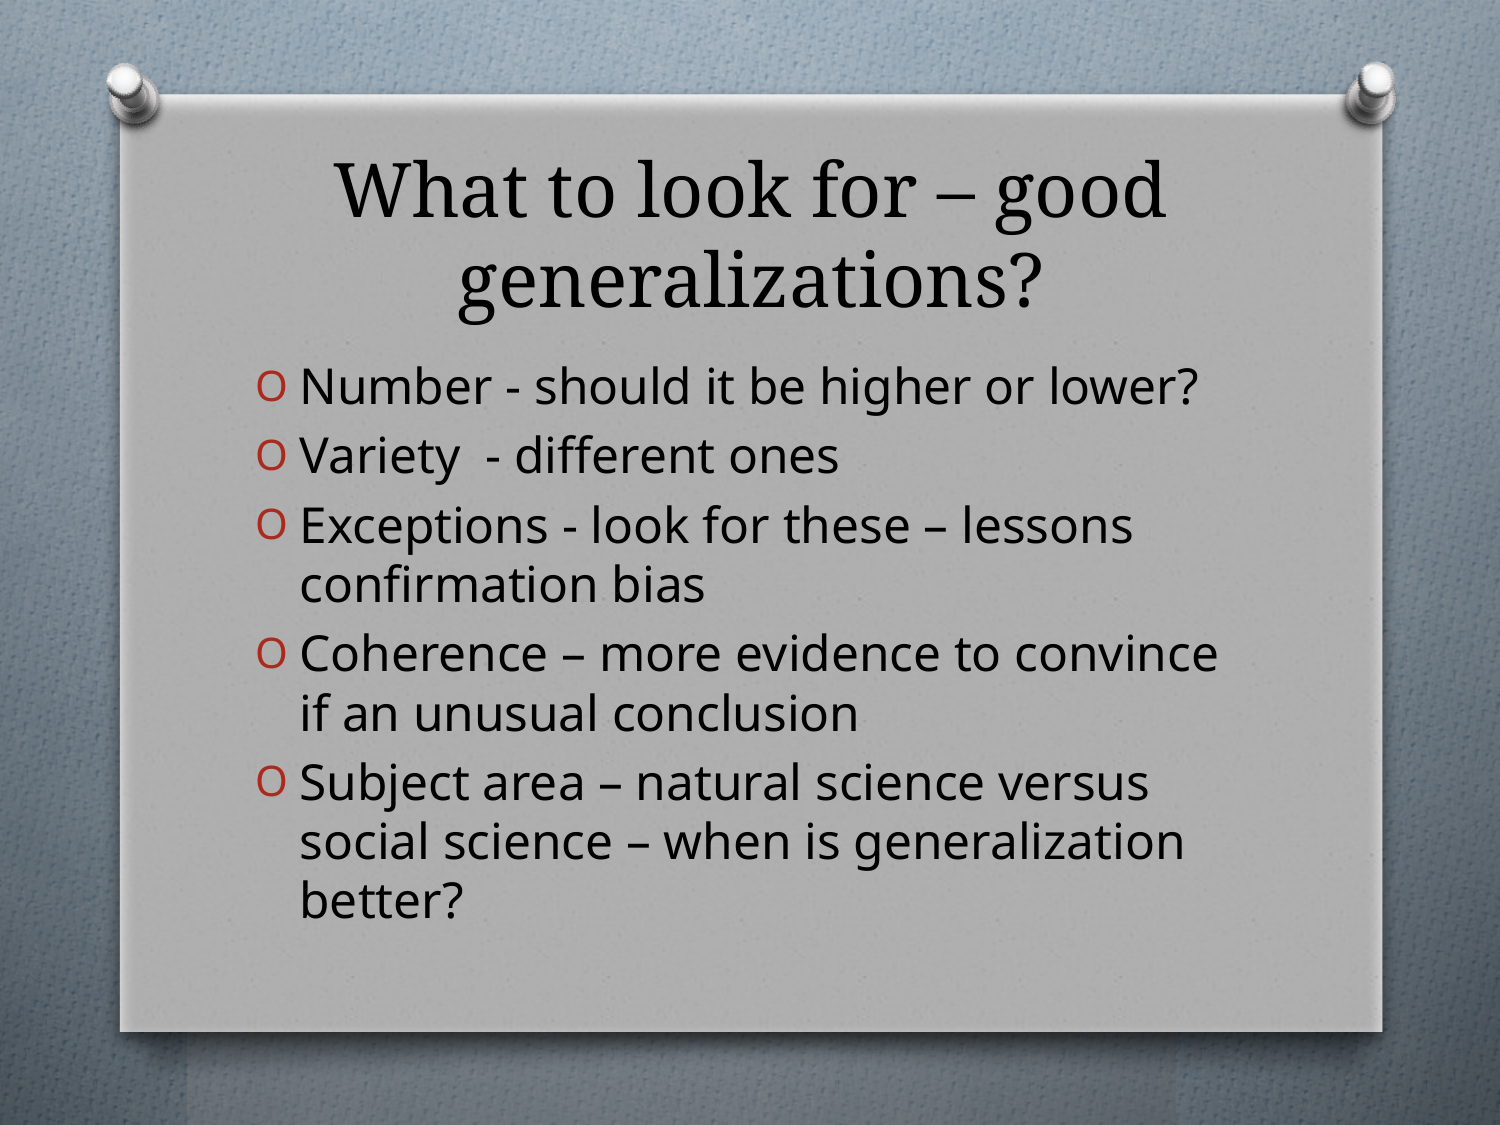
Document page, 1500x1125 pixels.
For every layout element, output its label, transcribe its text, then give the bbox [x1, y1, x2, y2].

title What to look for – good generalizations? [179, 134, 1323, 332]
list Number - should it be higher or lower? Variety - different ones Exceptions - look for these – lessons confirmation bias Coherence – more evidence to convince if an unusual conclusion Subject area – natural science versus social science – when is generalization better? [240, 347, 1257, 939]
picture [75, 29, 198, 153]
picture [1317, 35, 1439, 156]
